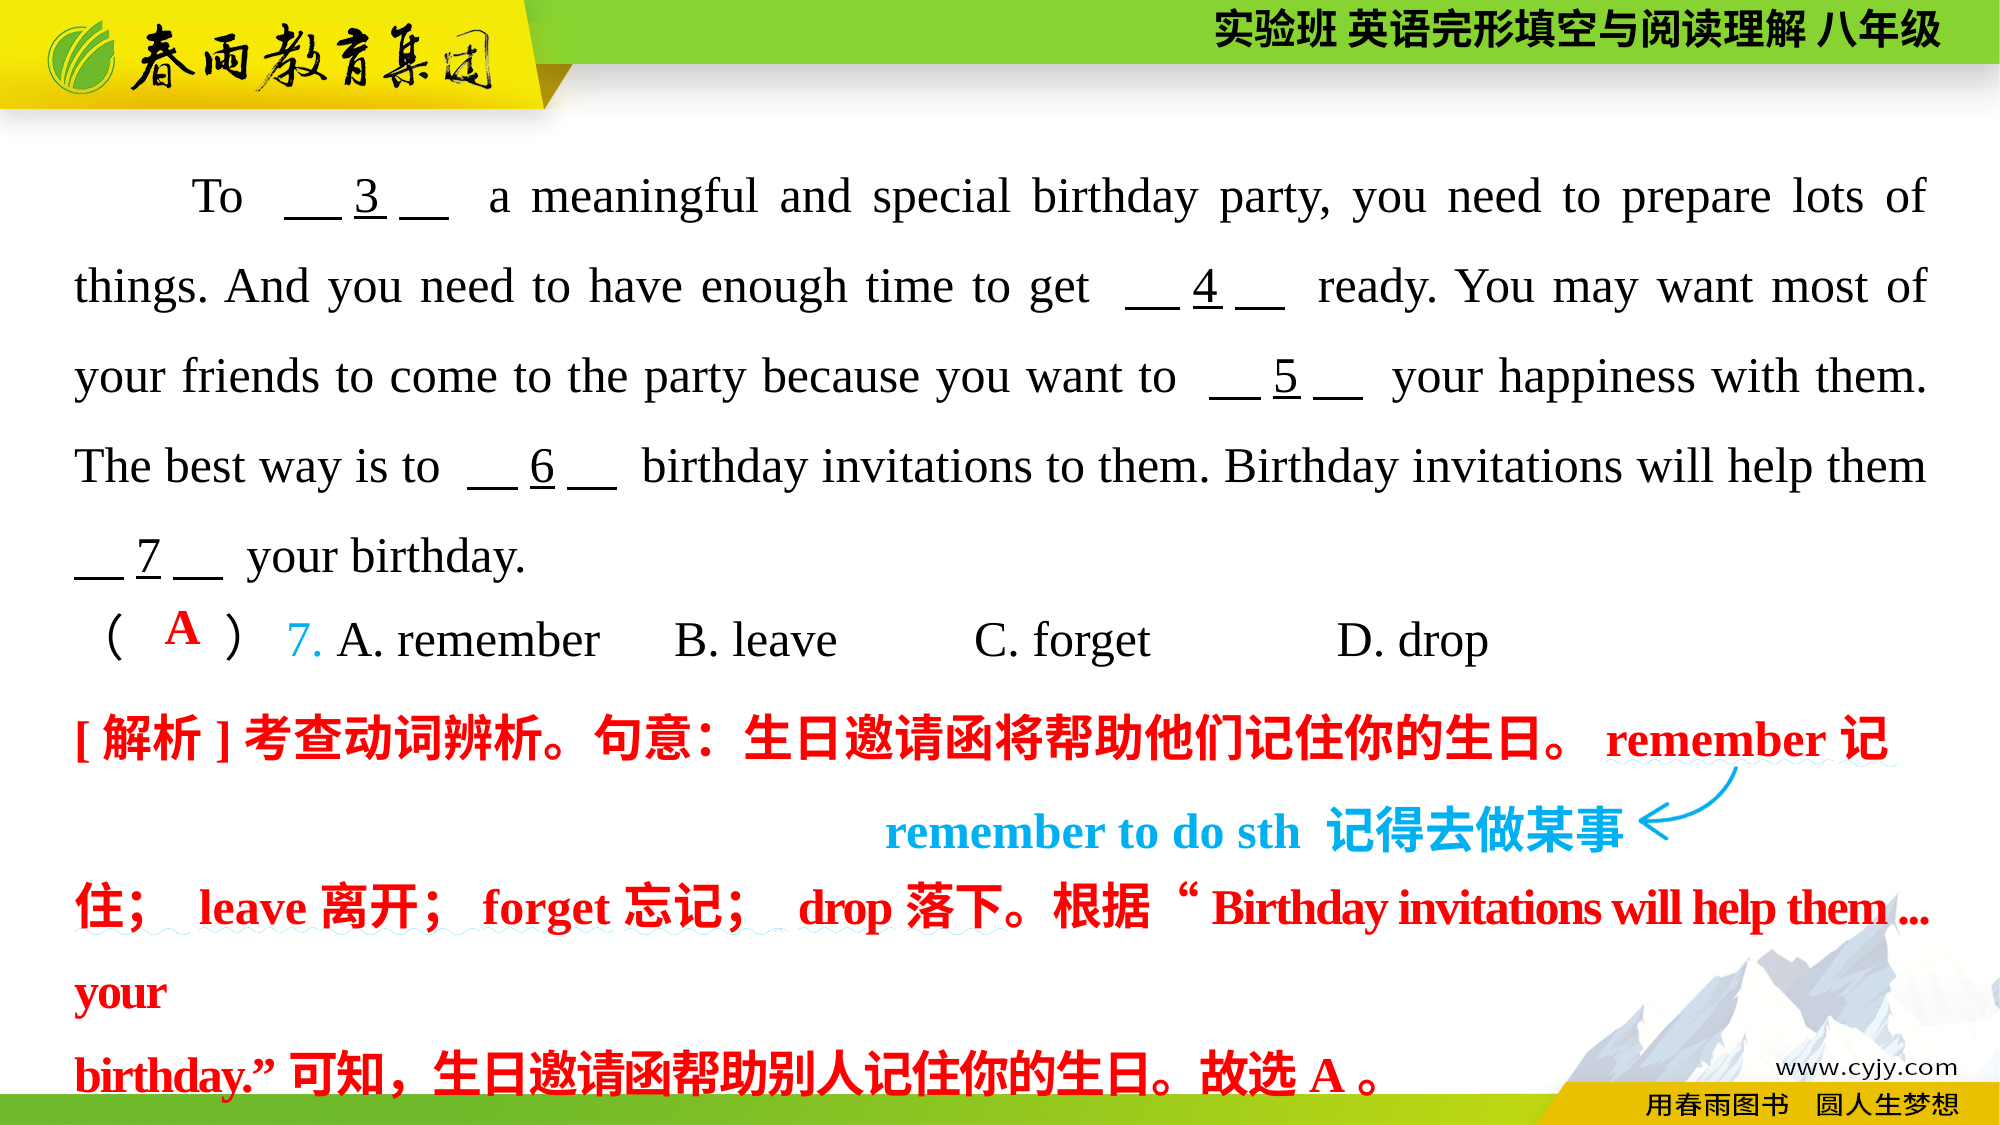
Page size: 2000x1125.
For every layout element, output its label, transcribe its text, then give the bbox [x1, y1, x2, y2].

text_box remember to do sth 记得去做某事 [869, 761, 1665, 867]
list To 3 a meaningful and special birthday party, you need to prepare lots of things. And you need to have enough time to get 4 ready. You may want most of your friends to come to the party because you want to 5 your happiness with them. The best way is to 6 birthday invitations to them. Birthday invitations will help them 7 your birthday. [59, 125, 1944, 568]
text_box A [149, 587, 216, 663]
text_box （ ）7. A. remember B. leave C. forget D. drop [59, 568, 1944, 674]
picture [0, 0, 2000, 1125]
text_box [解析]考查动词辨析。句意：生日邀请函将帮助他们记住你的生日。remember记 住； leave离开；forget忘记； drop落下。根据“Birthday invitations will help them ... your birthday.”可知，生日邀请函帮助别人记住你的生日。故选A。 [59, 674, 1944, 1110]
